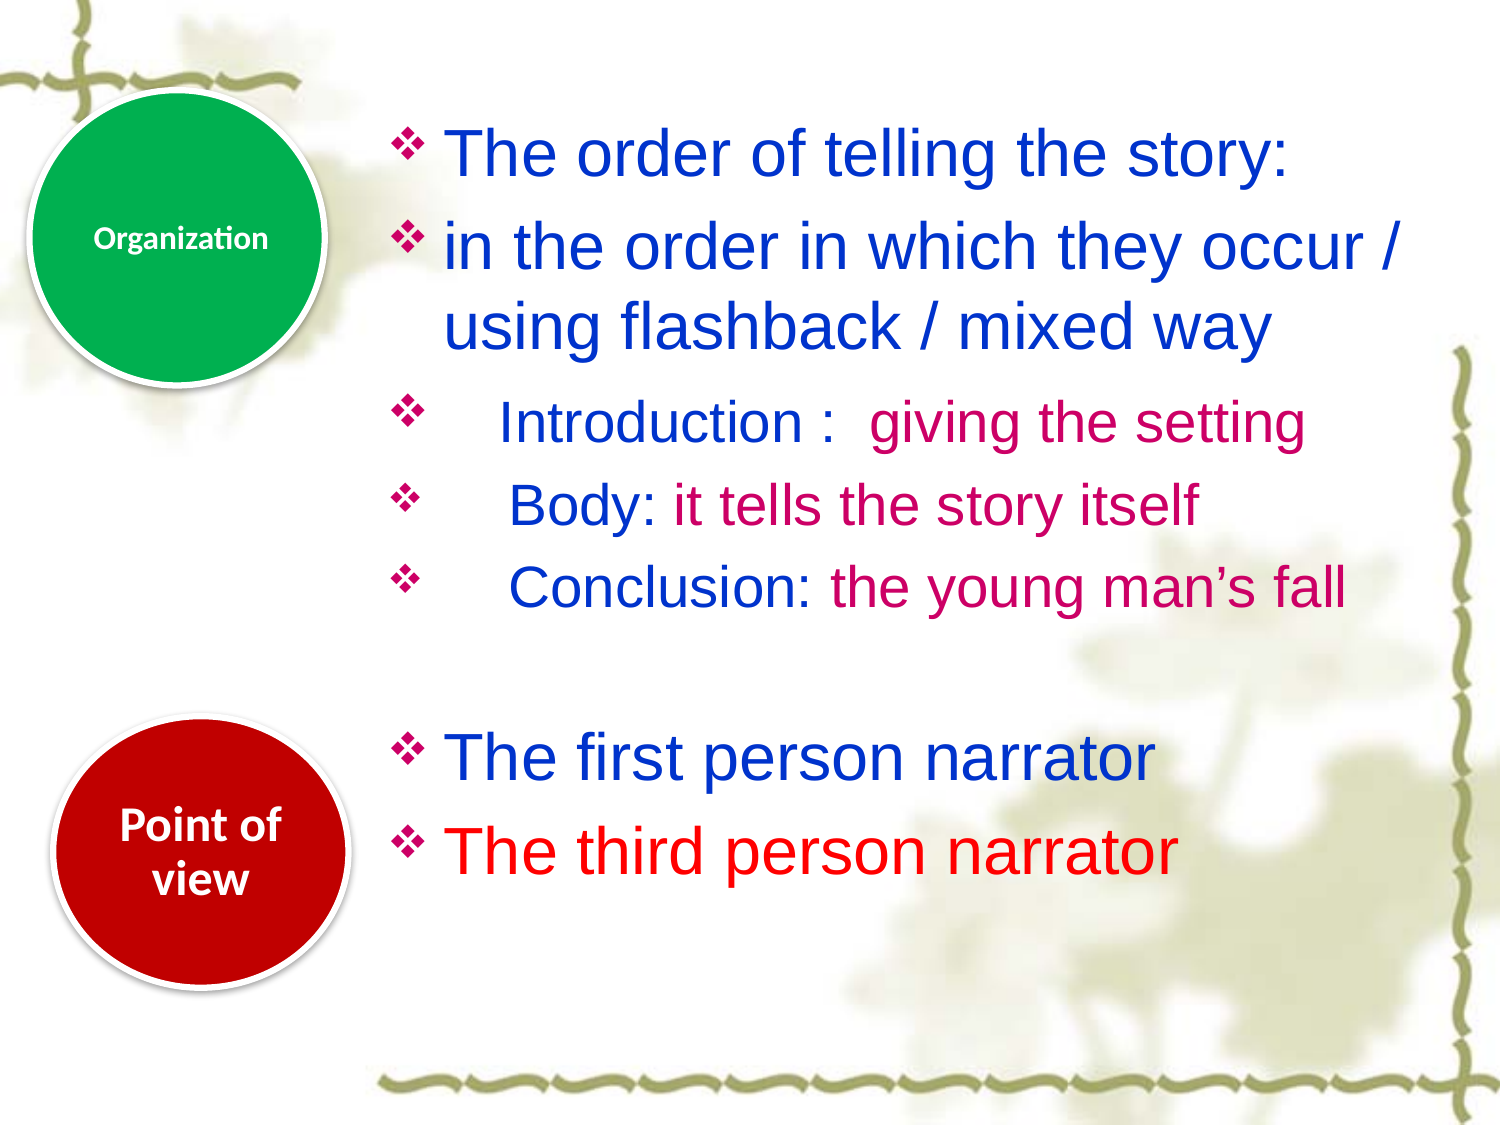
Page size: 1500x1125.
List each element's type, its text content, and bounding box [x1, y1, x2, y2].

text_box Point of view [50, 713, 352, 991]
picture [0, 0, 1500, 1125]
text_box Organization [26, 86, 328, 389]
list The order of telling the story: in the order in which they occur / using flashback / mixed way Introduction : giving the setting Body: it tells the story itself Conclusion: the young man’s fall The first person narrator The third person narrator [371, 101, 1452, 1048]
